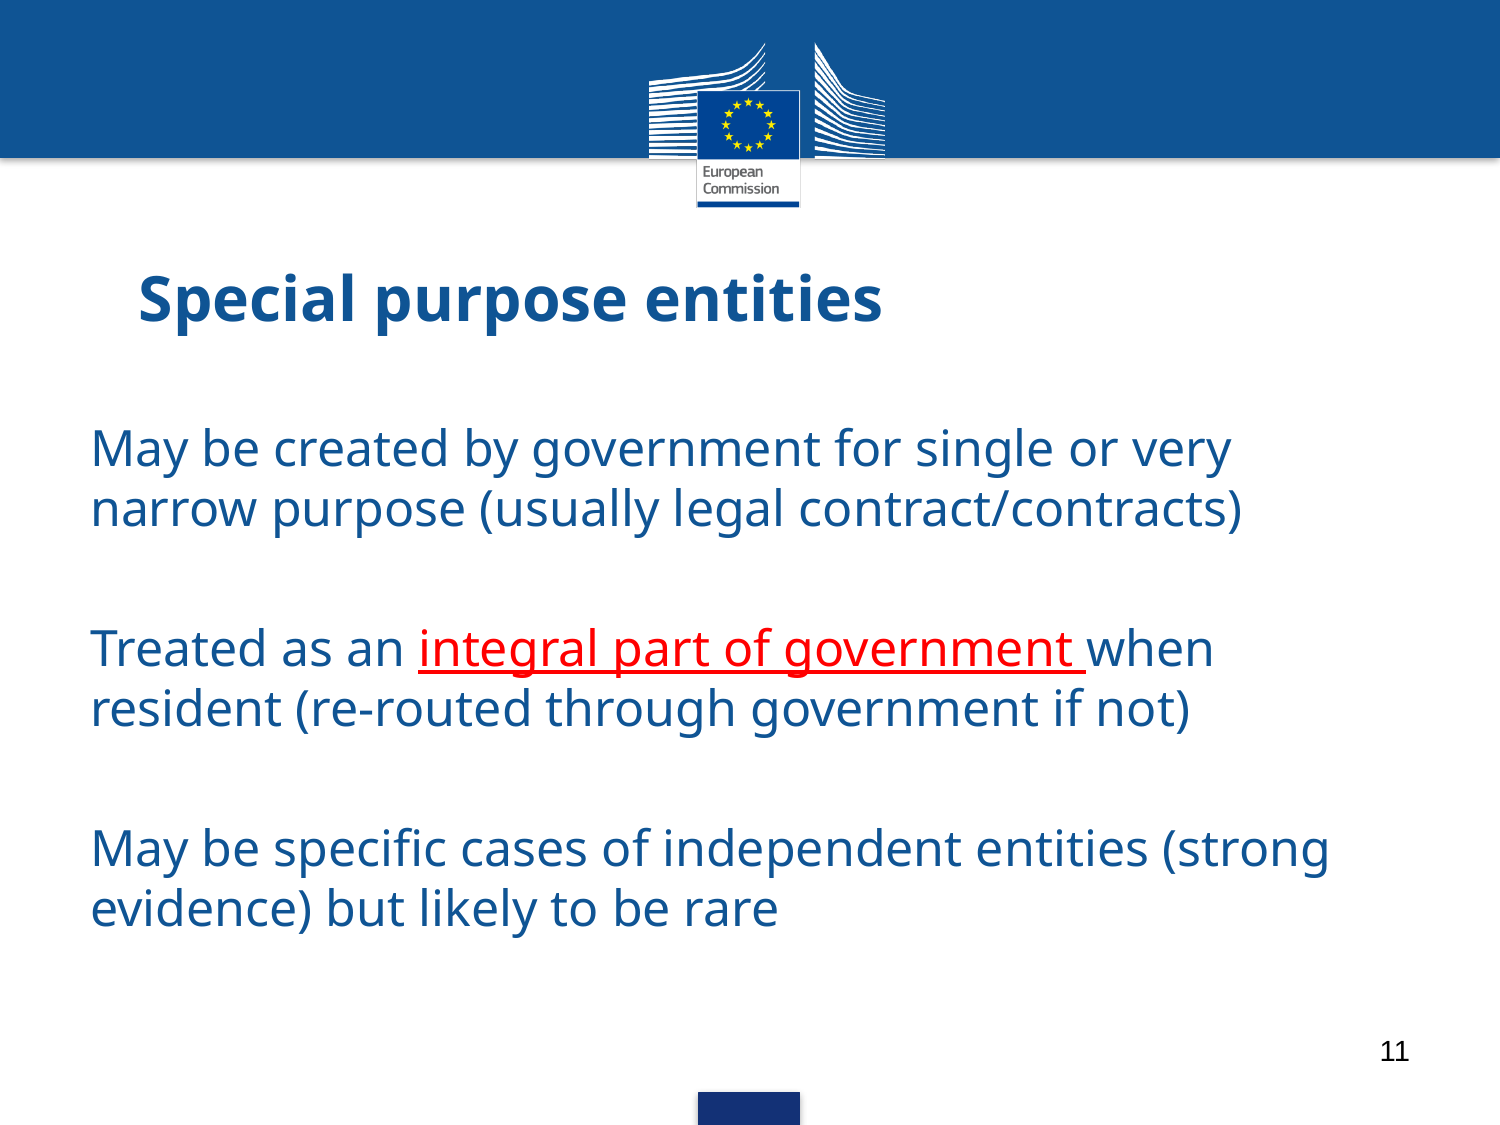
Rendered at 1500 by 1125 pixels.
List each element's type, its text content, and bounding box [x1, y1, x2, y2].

list May be created by government for single or very narrow purpose (usually legal contract/contracts) Treated as an integral part of government when resident (re-routed through government if not) May be specific cases of independent entities (strong evidence) but likely to be rare [75, 408, 1425, 988]
picture [649, 42, 885, 208]
slide_number 11 [1074, 1024, 1425, 1103]
title Special purpose entities [64, 219, 1415, 374]
